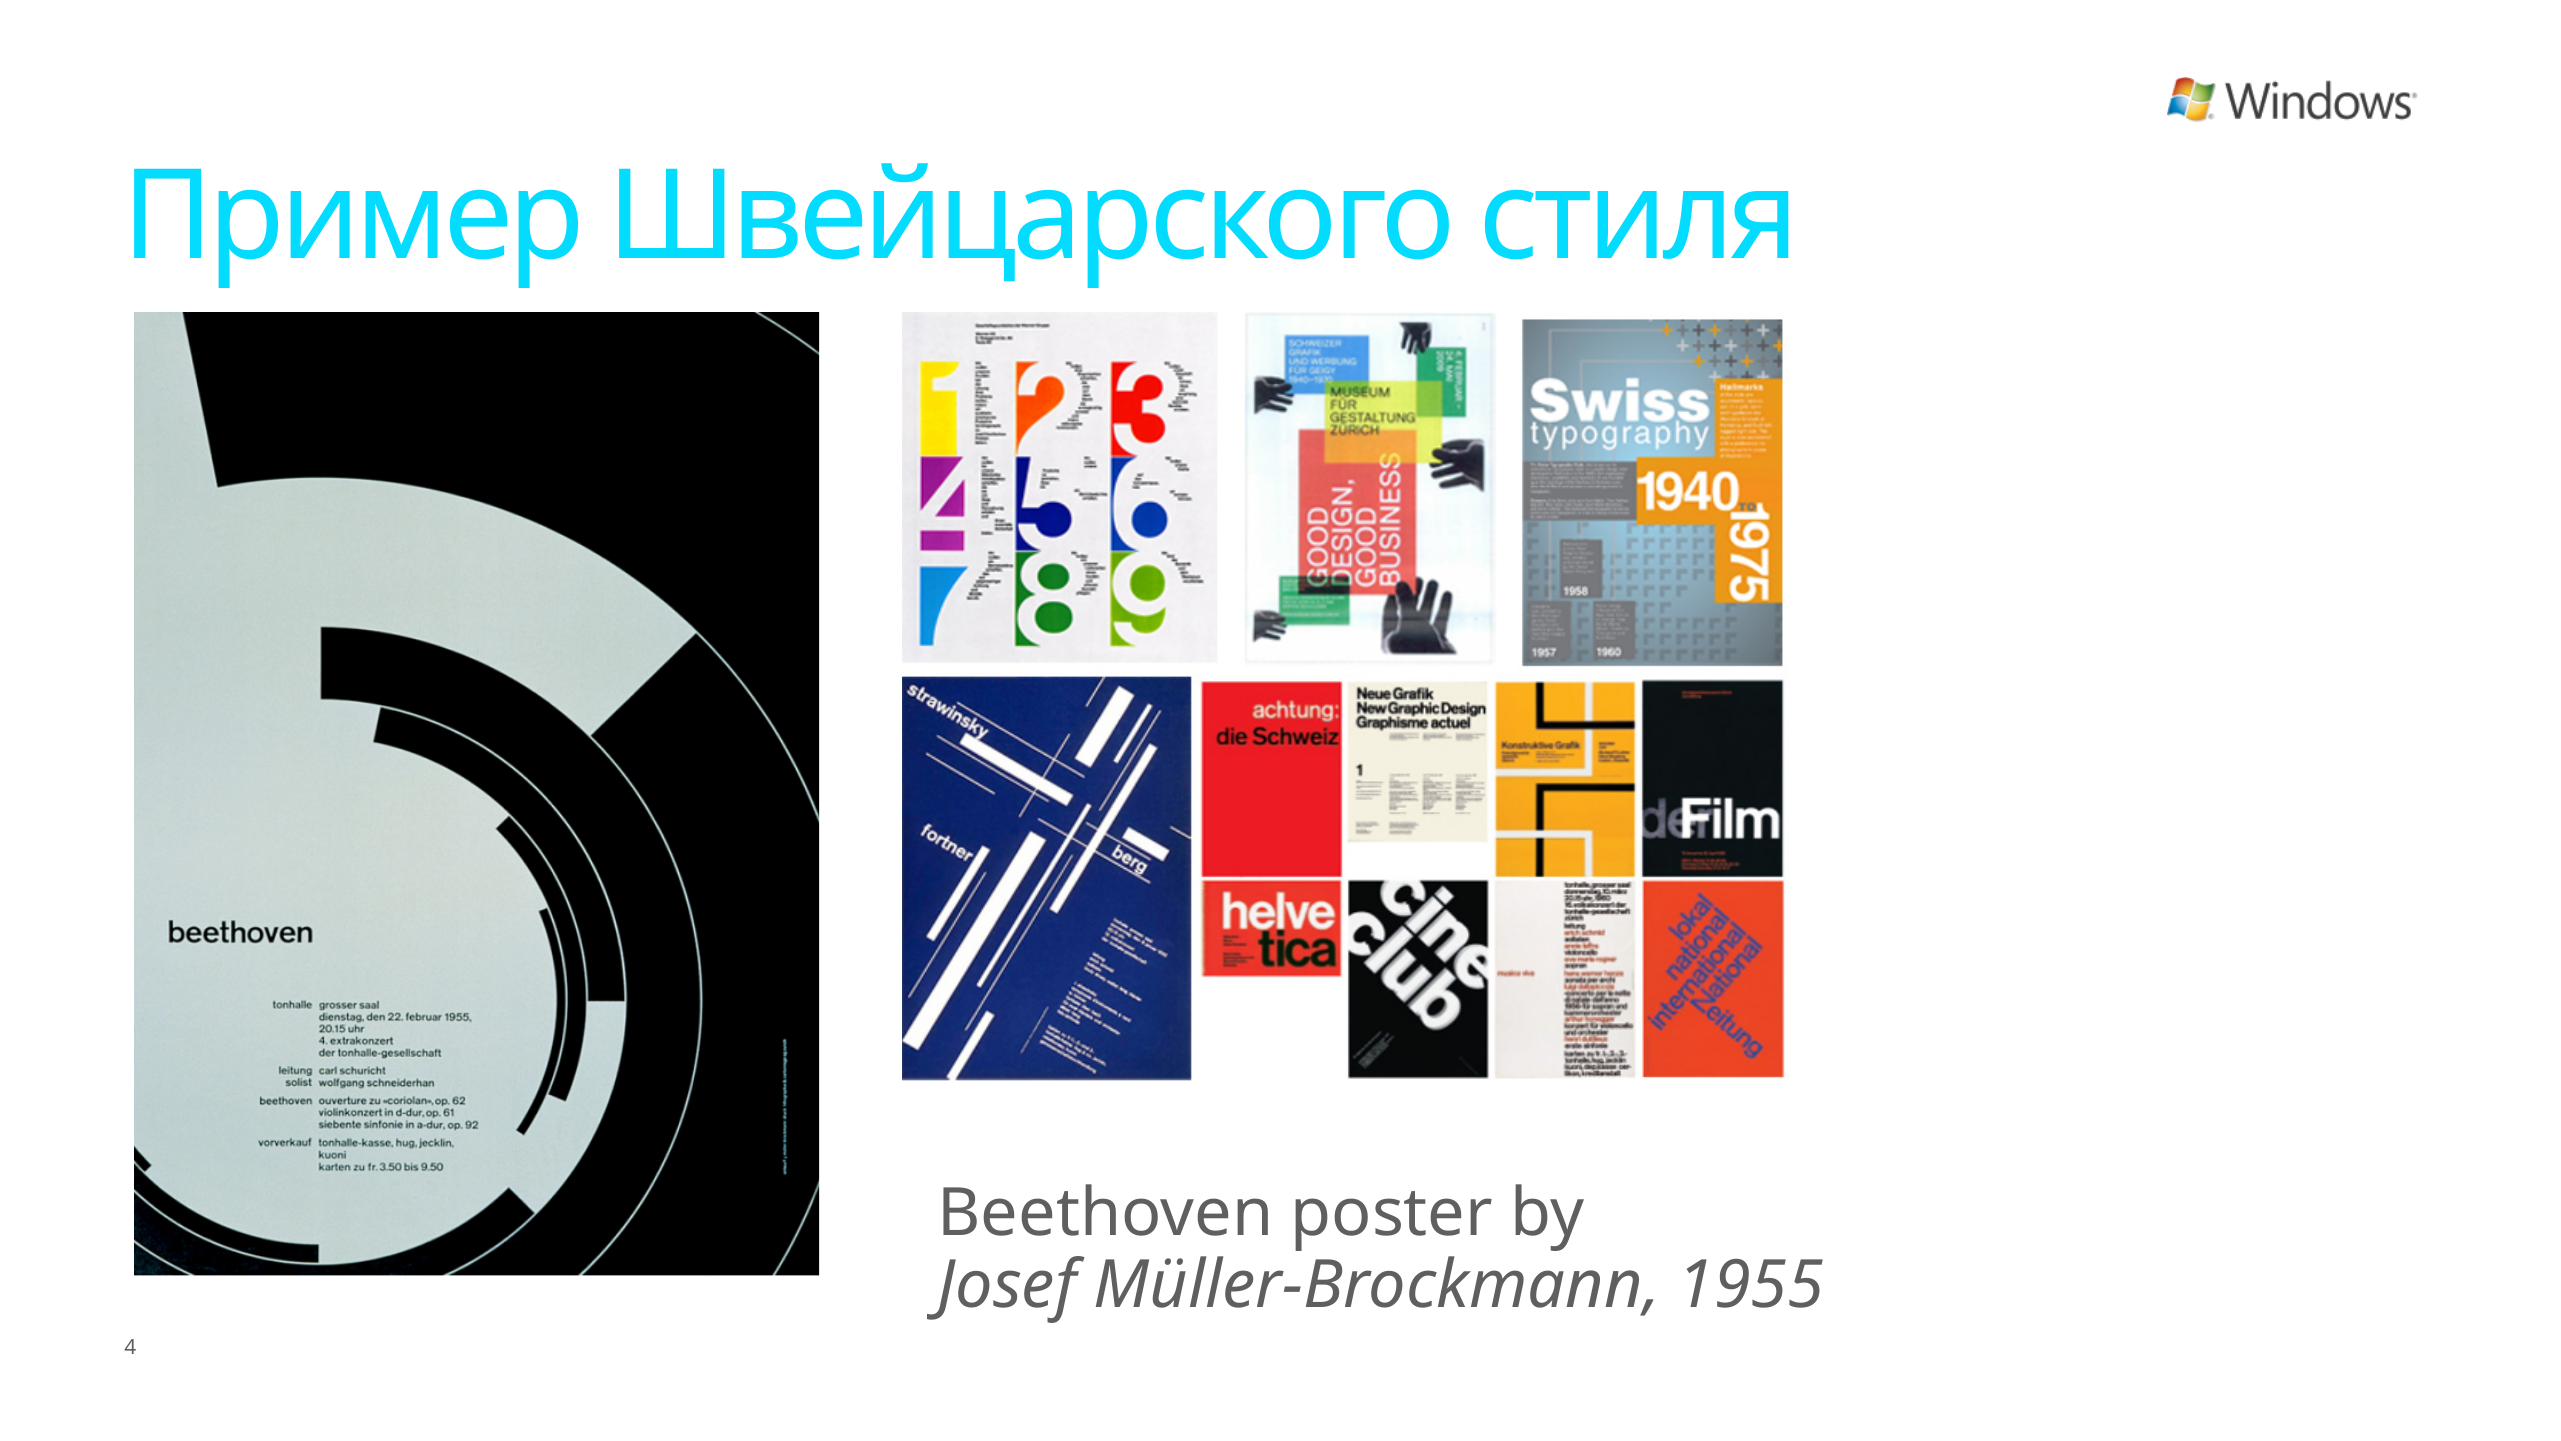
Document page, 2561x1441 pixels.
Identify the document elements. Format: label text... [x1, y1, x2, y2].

title Пример Швейцарского стиля [122, 48, 2465, 286]
list Beethoven poster by Josef Müller-Brockmann, 1955 [937, 1177, 2466, 1323]
picture [133, 312, 820, 1282]
picture [902, 312, 1795, 1082]
